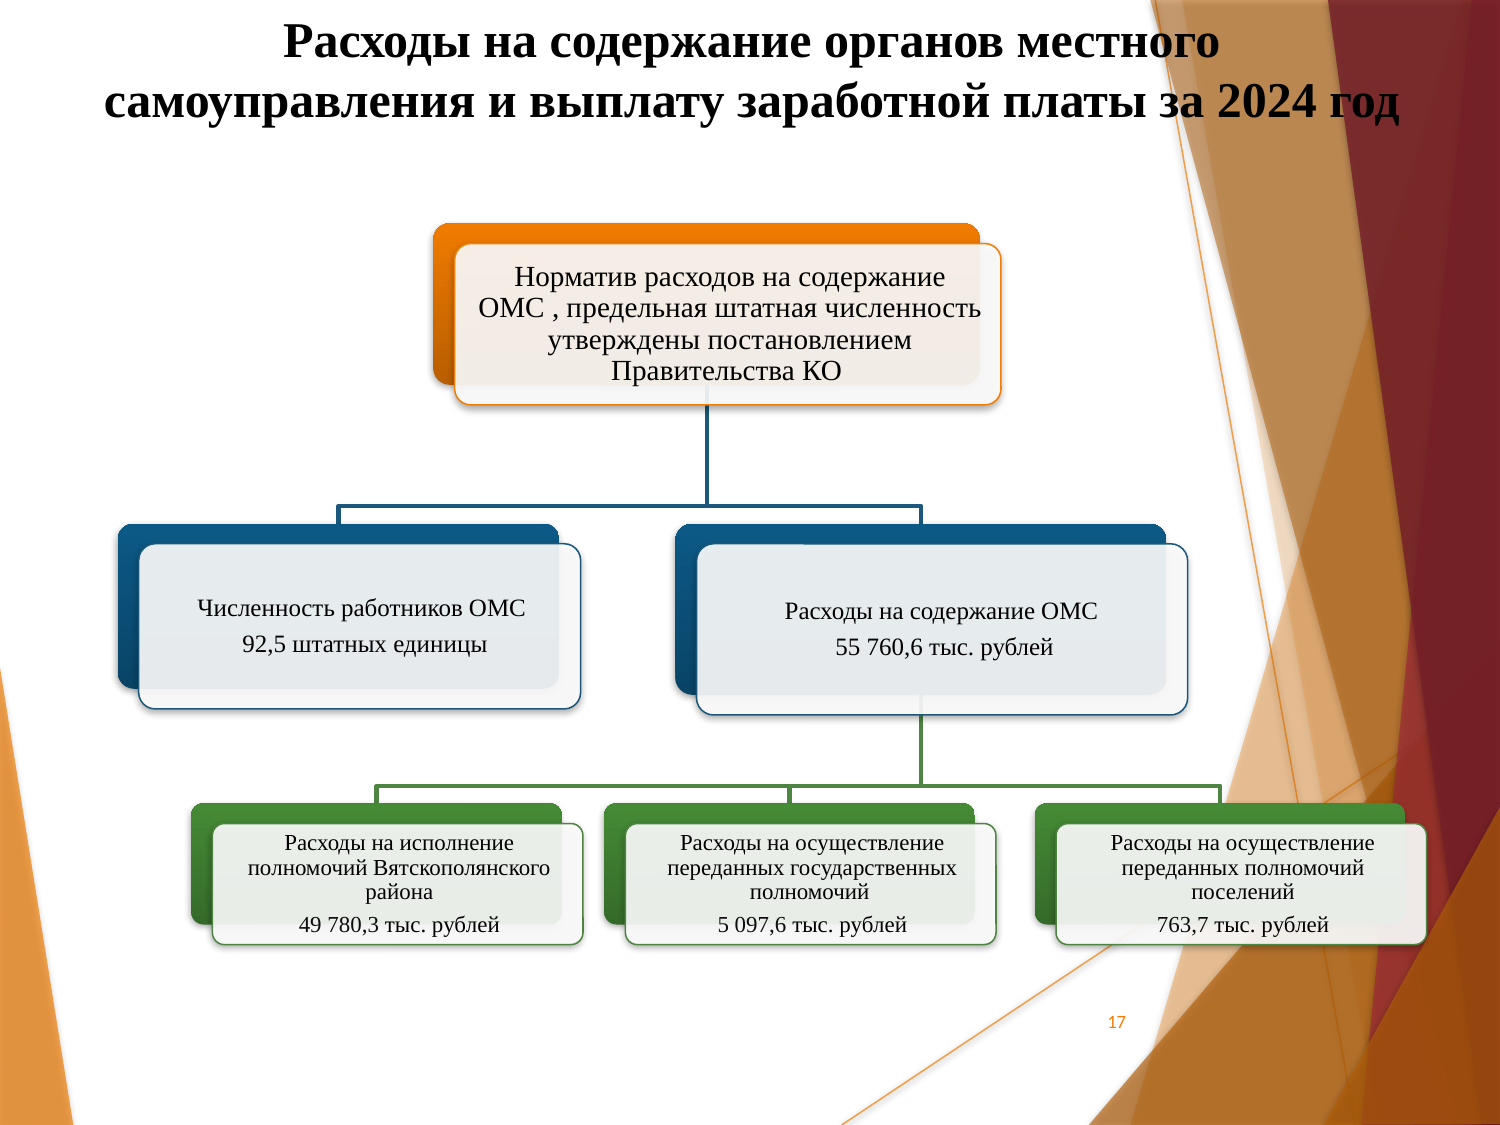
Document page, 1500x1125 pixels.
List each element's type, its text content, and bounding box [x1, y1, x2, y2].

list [76, 195, 1427, 1083]
title Расходы на содержание органов местного самоуправления и выплату заработной платы за 2024 год [76, 0, 1427, 195]
